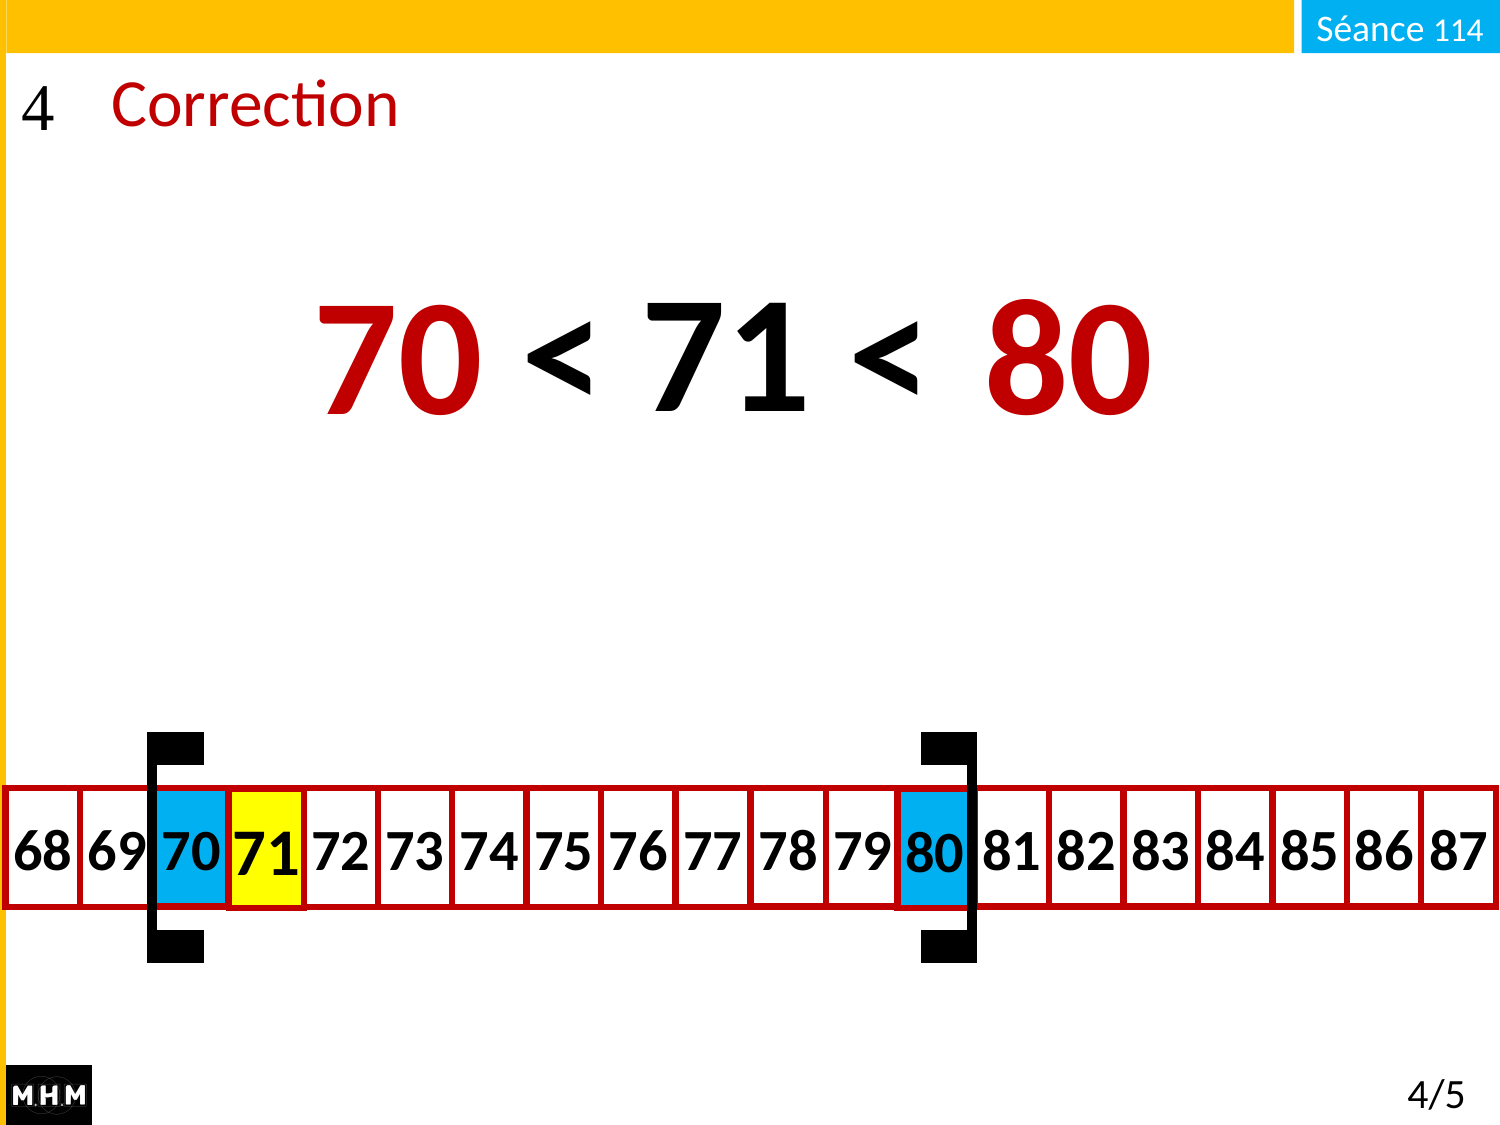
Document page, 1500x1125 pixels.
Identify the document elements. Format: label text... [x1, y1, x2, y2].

picture [6, 1065, 92, 1125]
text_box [148, 732, 203, 962]
list 4/5 [1373, 1064, 1500, 1125]
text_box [976, 787, 1496, 907]
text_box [203, 788, 750, 907]
text_box 70 [283, 240, 513, 456]
text_box 80 [954, 240, 1184, 456]
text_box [5, 788, 148, 907]
text_box … < 71 < … [348, 237, 1105, 453]
title Correction [96, 60, 1391, 149]
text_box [921, 732, 976, 962]
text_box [751, 787, 921, 907]
